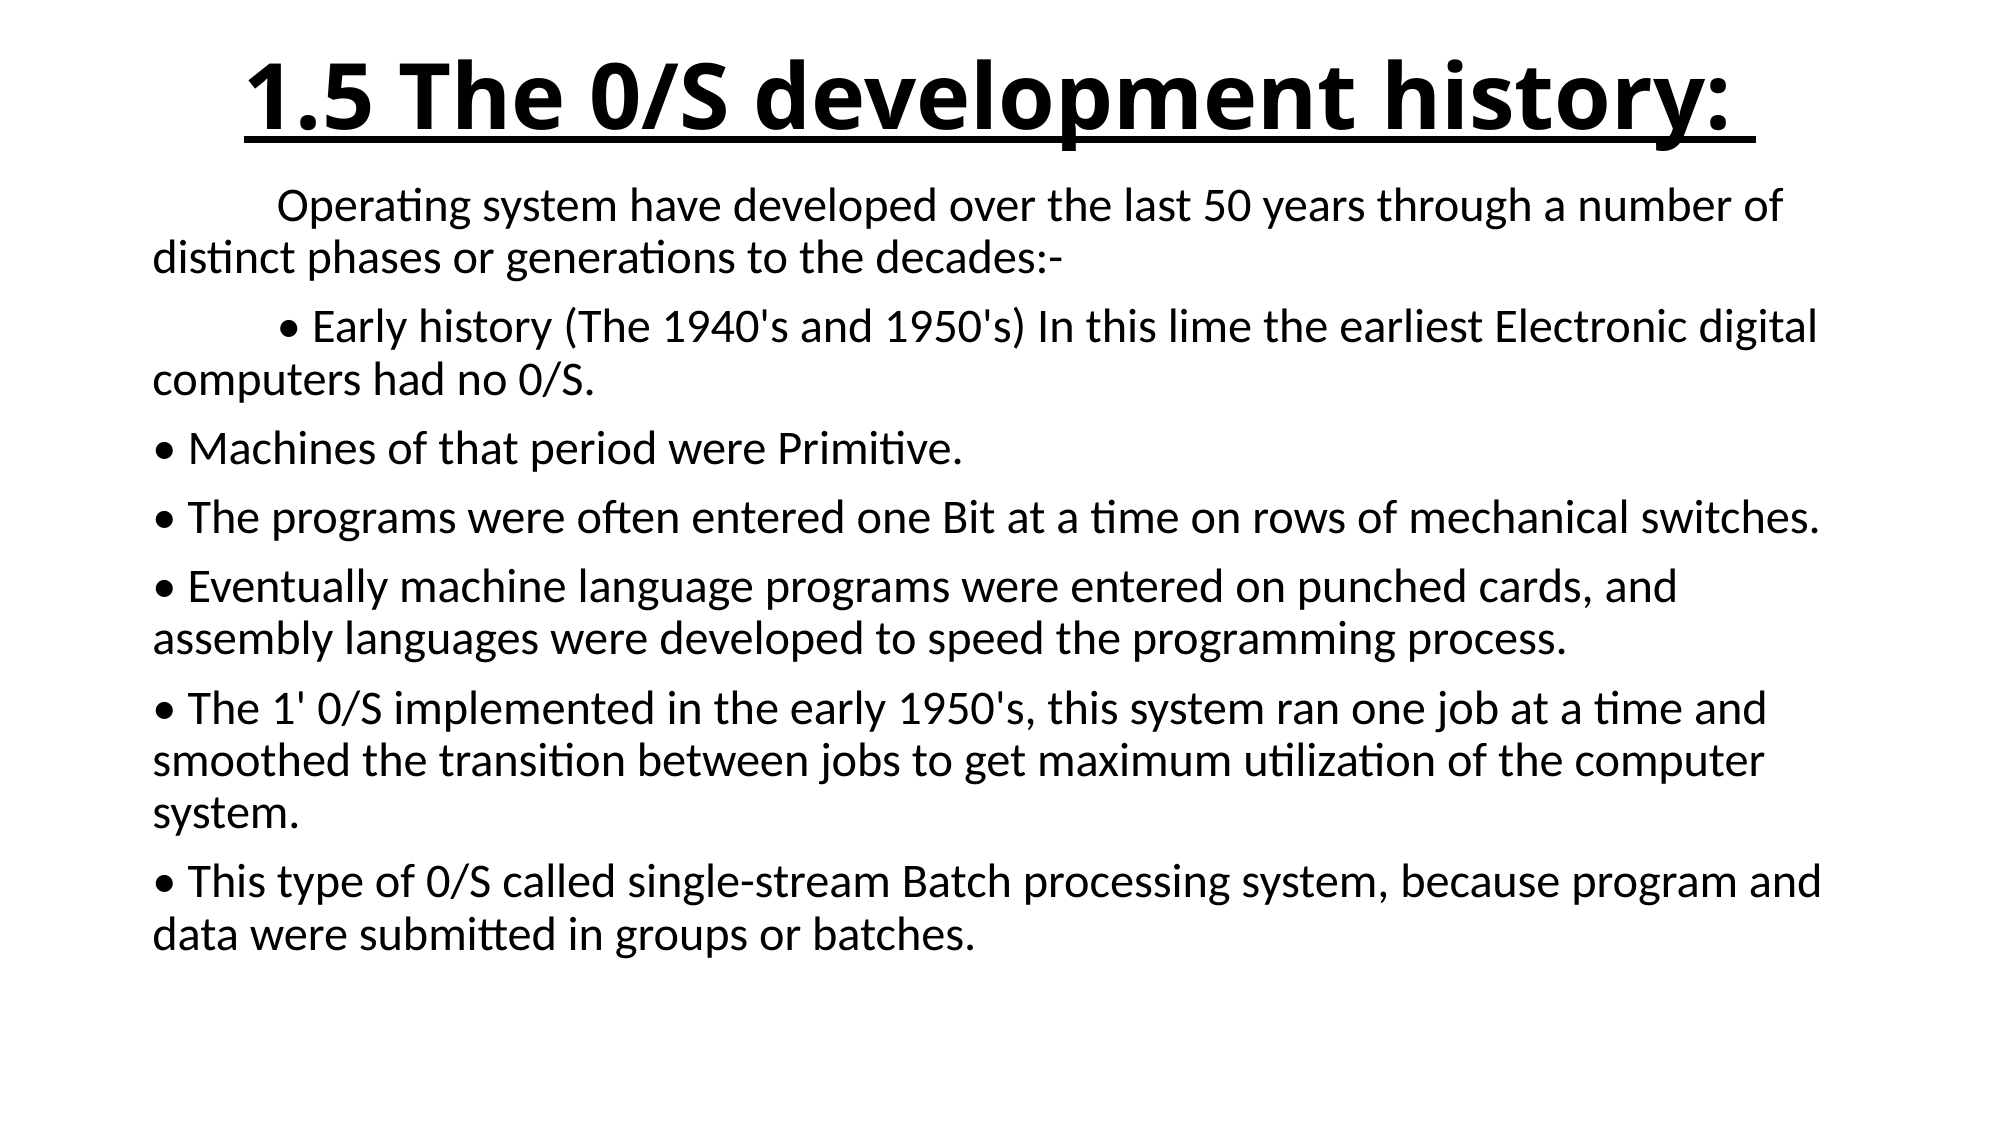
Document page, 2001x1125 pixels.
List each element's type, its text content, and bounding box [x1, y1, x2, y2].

list Operating system have developed over the last 50 years through a number of distinct phases or generations to the decades:- • Early history (The 1940's and 1950's) In this lime the earliest Electronic digital computers had no 0/S. • Machines of that period were Primitive. • The programs were often entered one Bit at a time on rows of mechanical switches. • Eventually machine language programs were entered on punched cards, and assembly languages were developed to speed the programming process. • The 1' 0/S implemented in the early 1950's, this system ran one job at a time and smoothed the transition between jobs to get maximum utilization of the computer system. • This type of 0/S called single-stream Batch processing system, because program and data were submitted in groups or batches. [137, 172, 1863, 1014]
title 1.5 The 0/S development history: [137, 26, 1863, 172]
